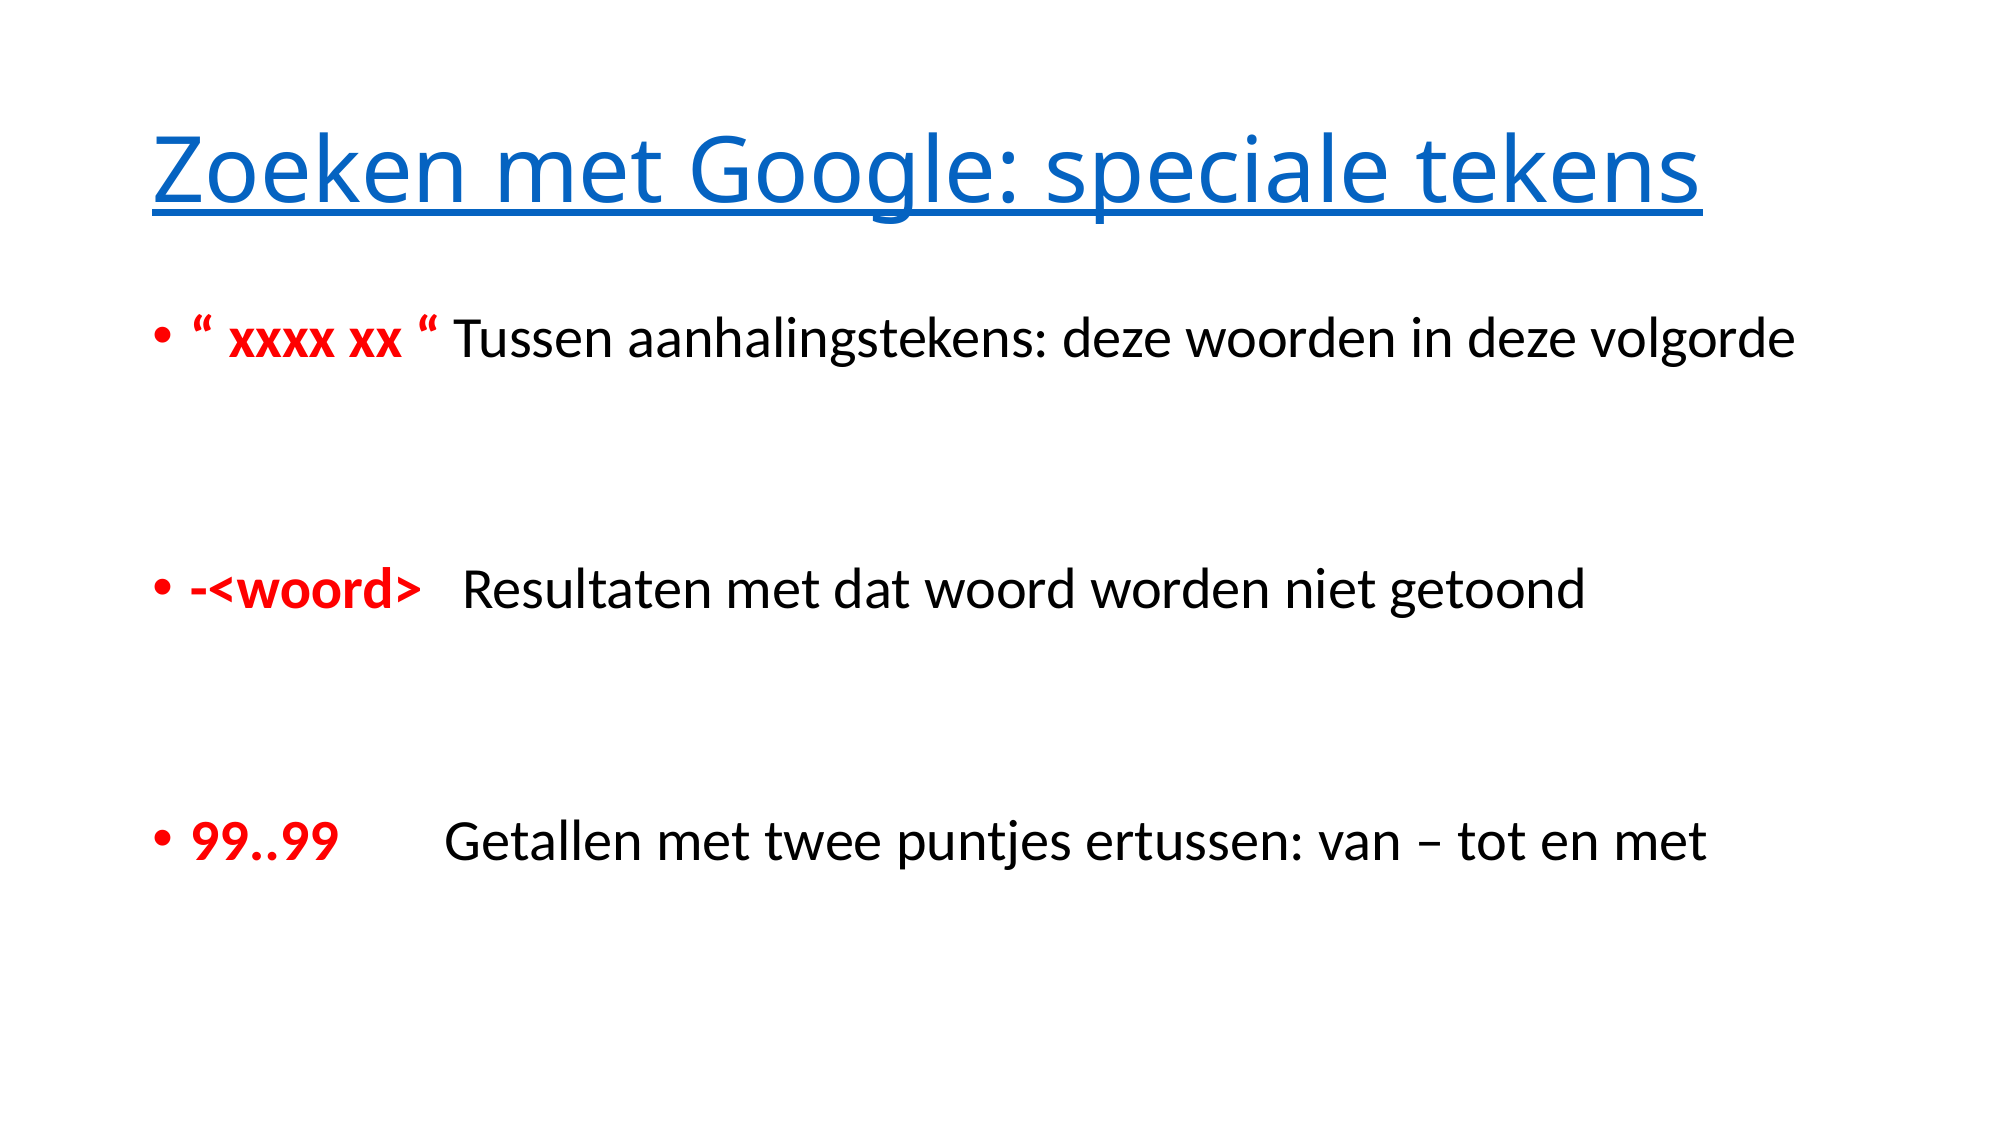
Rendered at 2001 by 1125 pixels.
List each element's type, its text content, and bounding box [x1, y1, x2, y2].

list “ xxxx xx “ Tussen aanhalingstekens: deze woorden in deze volgorde -<woord> Resultaten met dat woord worden niet getoond 99..99 Getallen met twee puntjes ertussen: van – tot en met [137, 299, 1863, 1014]
title Zoeken met Google: speciale tekens [137, 59, 1863, 278]
